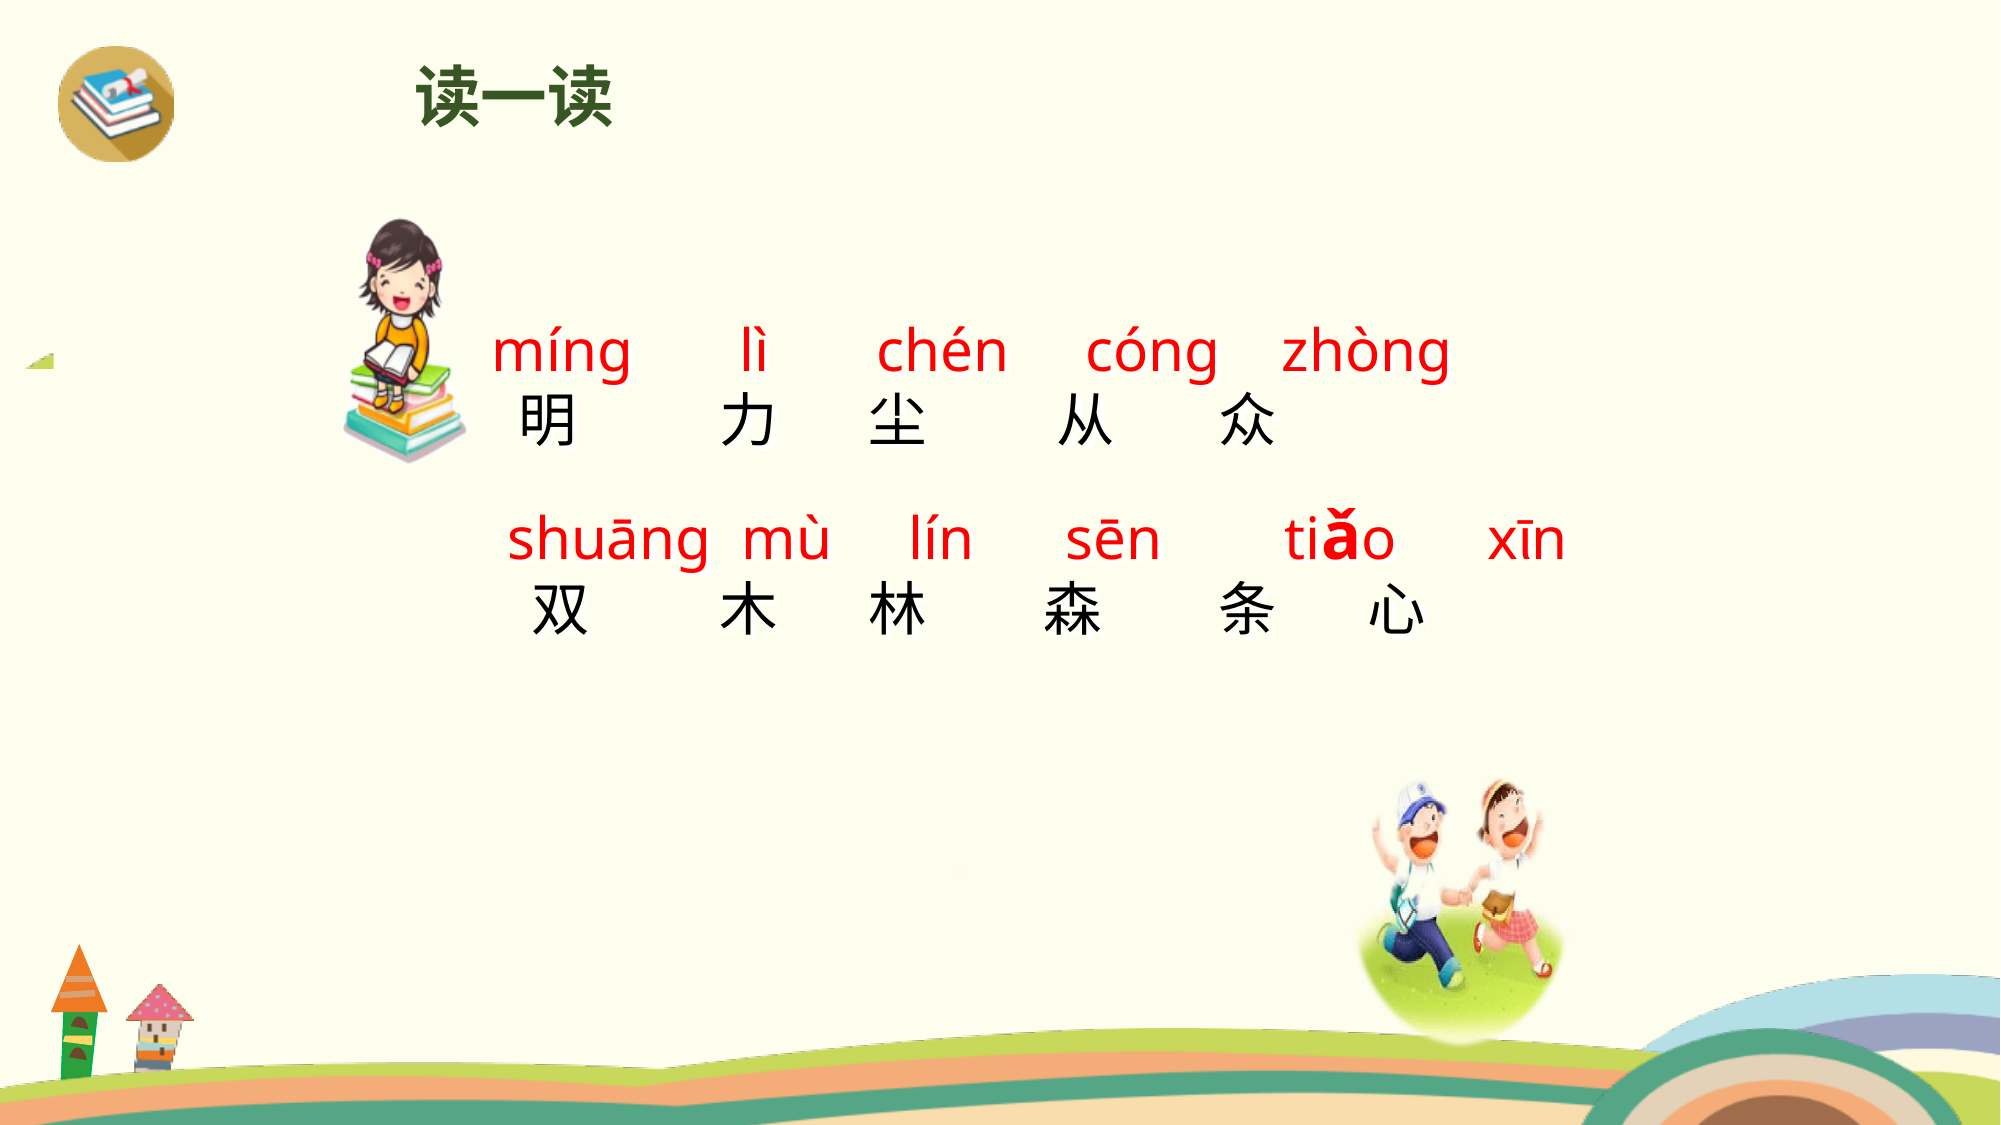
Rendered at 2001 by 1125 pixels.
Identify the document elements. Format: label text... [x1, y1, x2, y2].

picture [0, 0, 2001, 1125]
text_box 读一读 [399, 47, 630, 143]
text_box míng lì chén cóng zhòng 明 力 尘 从 众 shuāng mù lín sēn tiǎo xῑn 双 木 林 森 条 心 [477, 305, 1684, 650]
